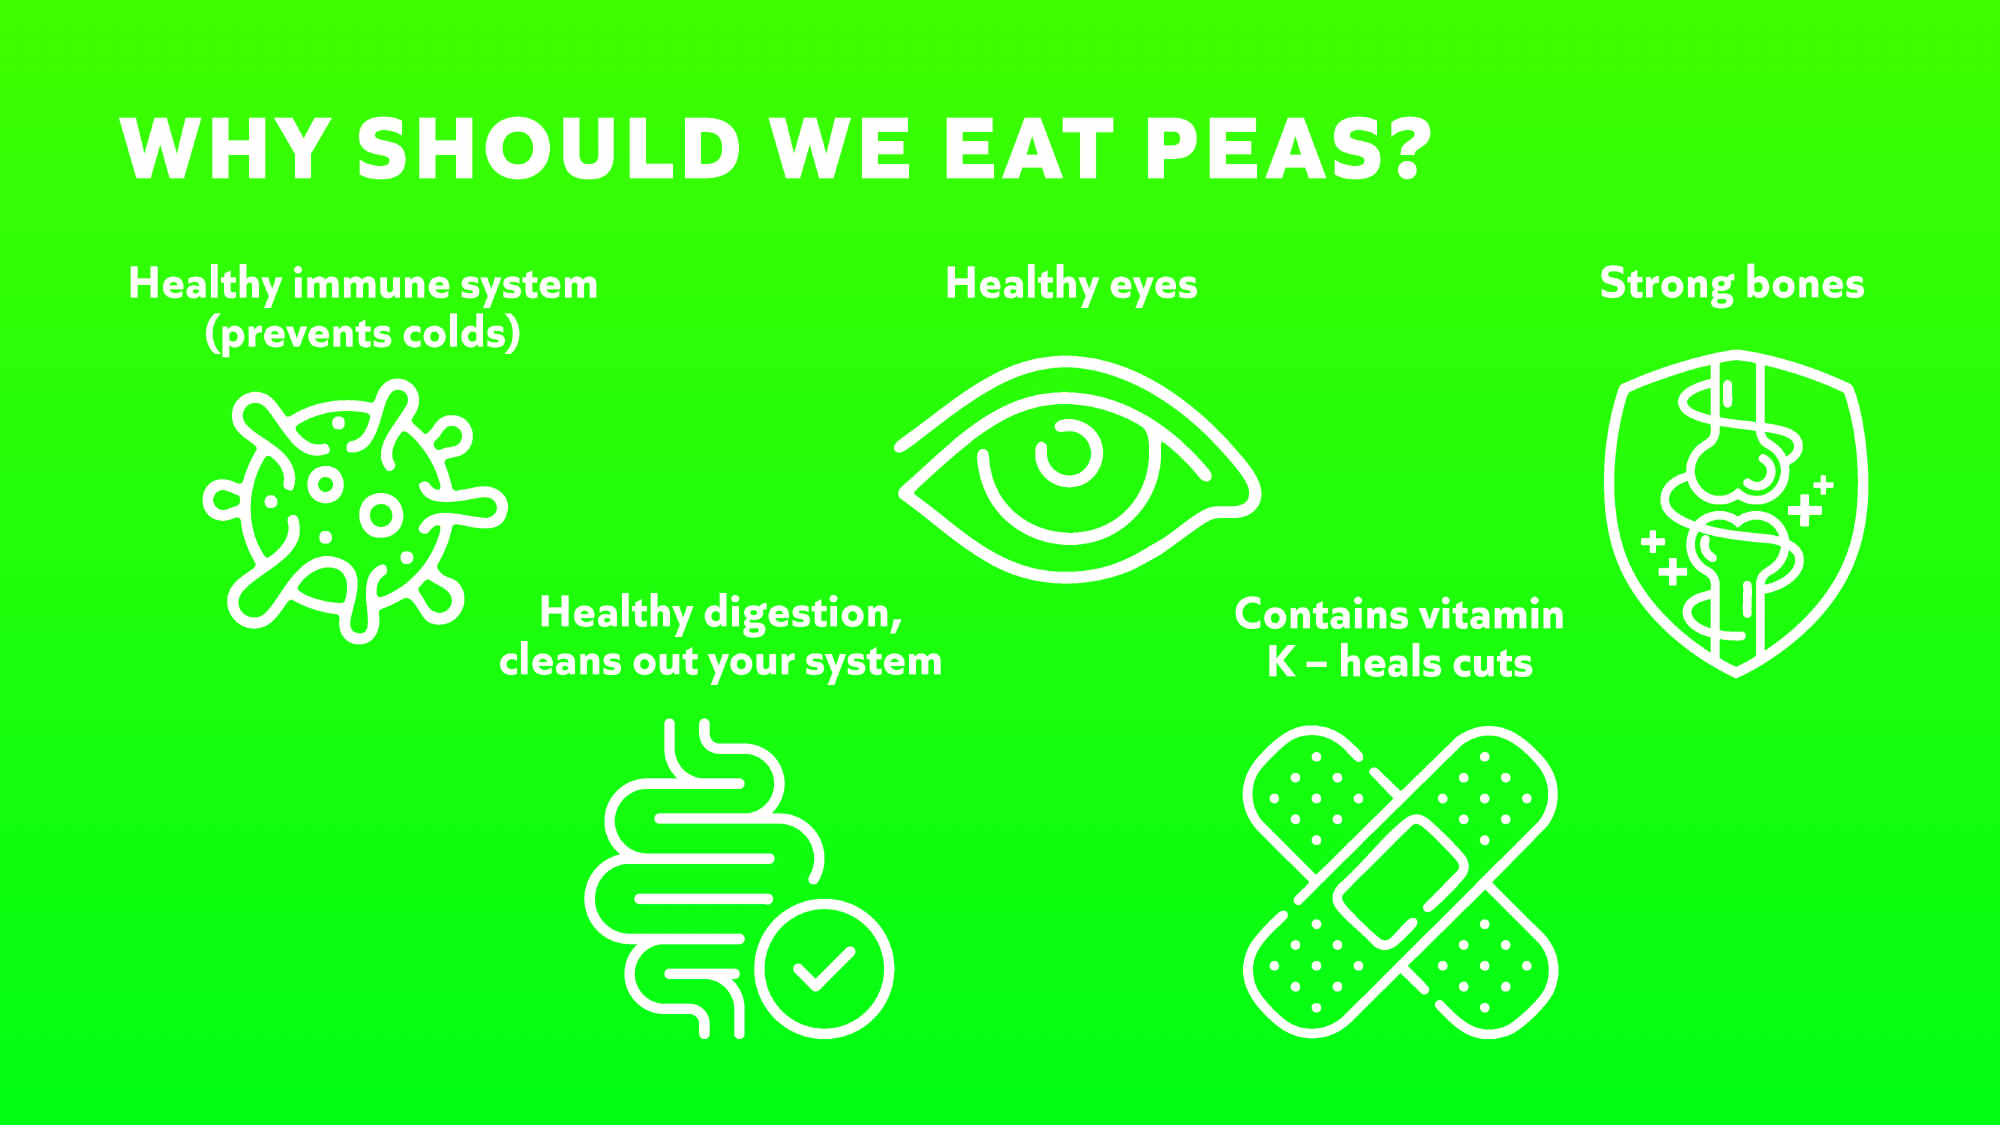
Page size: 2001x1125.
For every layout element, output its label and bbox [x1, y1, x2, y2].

list [0, 0, 2000, 1125]
